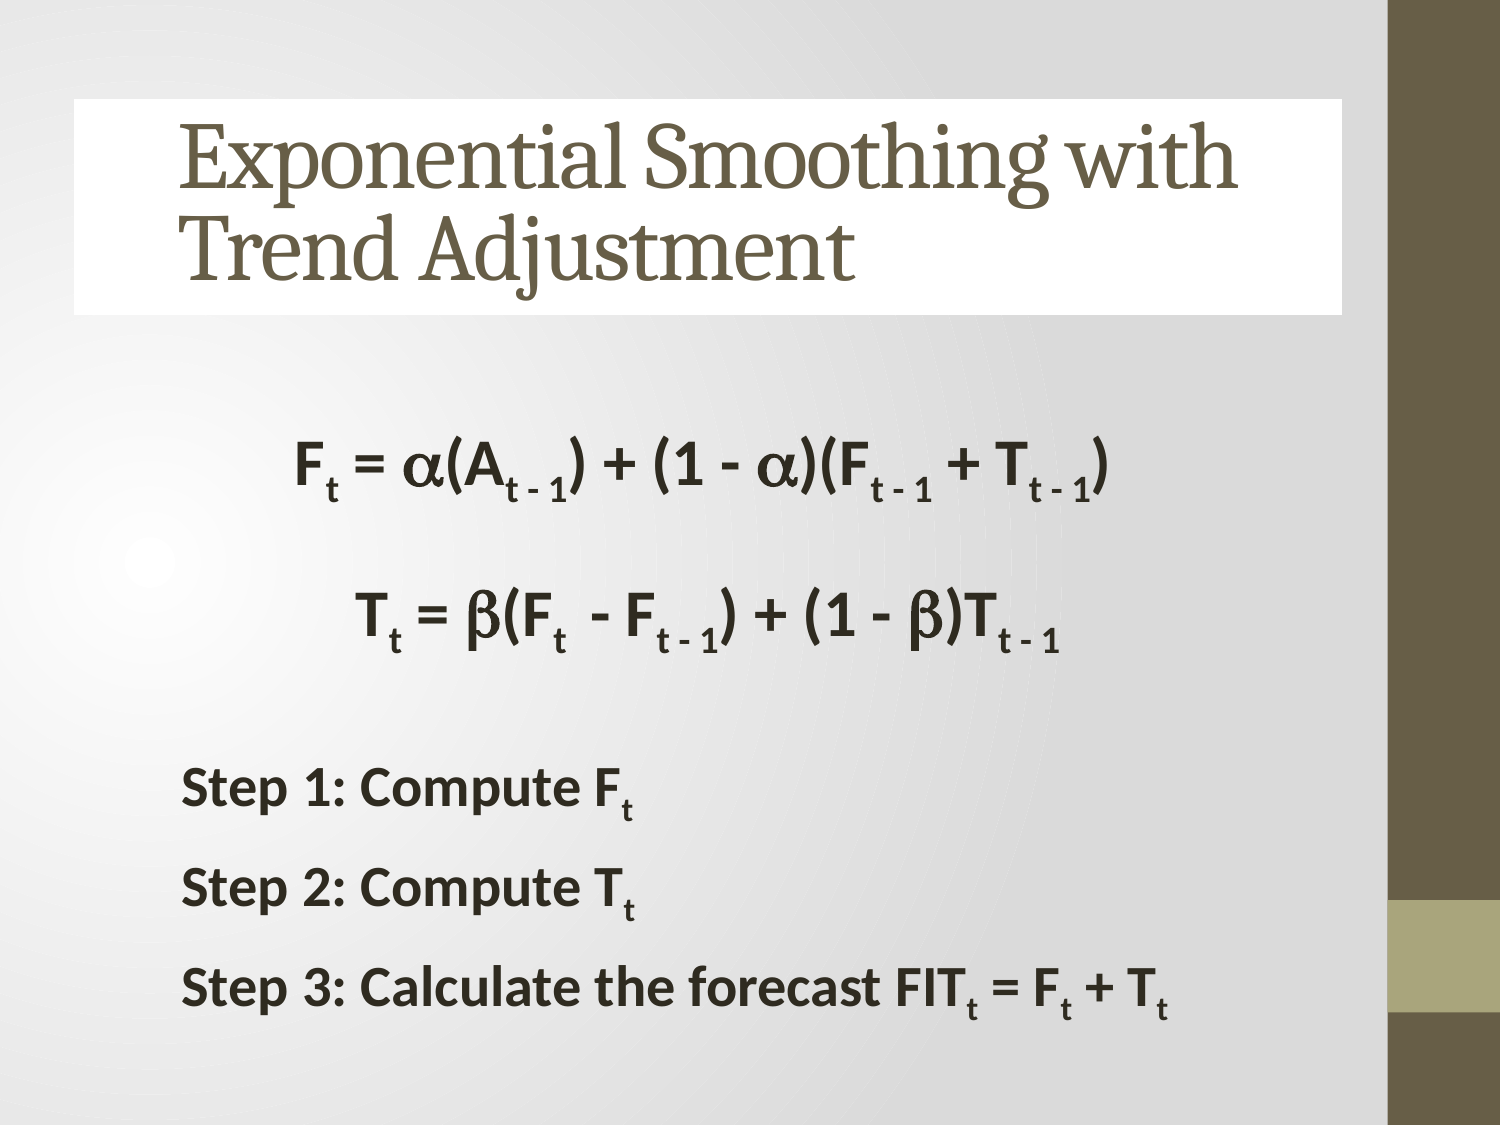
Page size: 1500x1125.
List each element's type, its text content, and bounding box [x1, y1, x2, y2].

text_box Exponential Smoothing with Trend Adjustment [74, 99, 1342, 315]
text_box Step 1: Compute Ft Step 2: Compute Tt Step 3: Calculate the forecast FITt = Ft + Tt [166, 721, 1184, 1035]
text_box Tt = b(Ft - Ft - 1) + (1 - b)Tt - 1 [340, 562, 1076, 669]
text_box Ft = a(At - 1) + (1 - a)(Ft - 1 + Tt - 1) [280, 411, 1127, 518]
